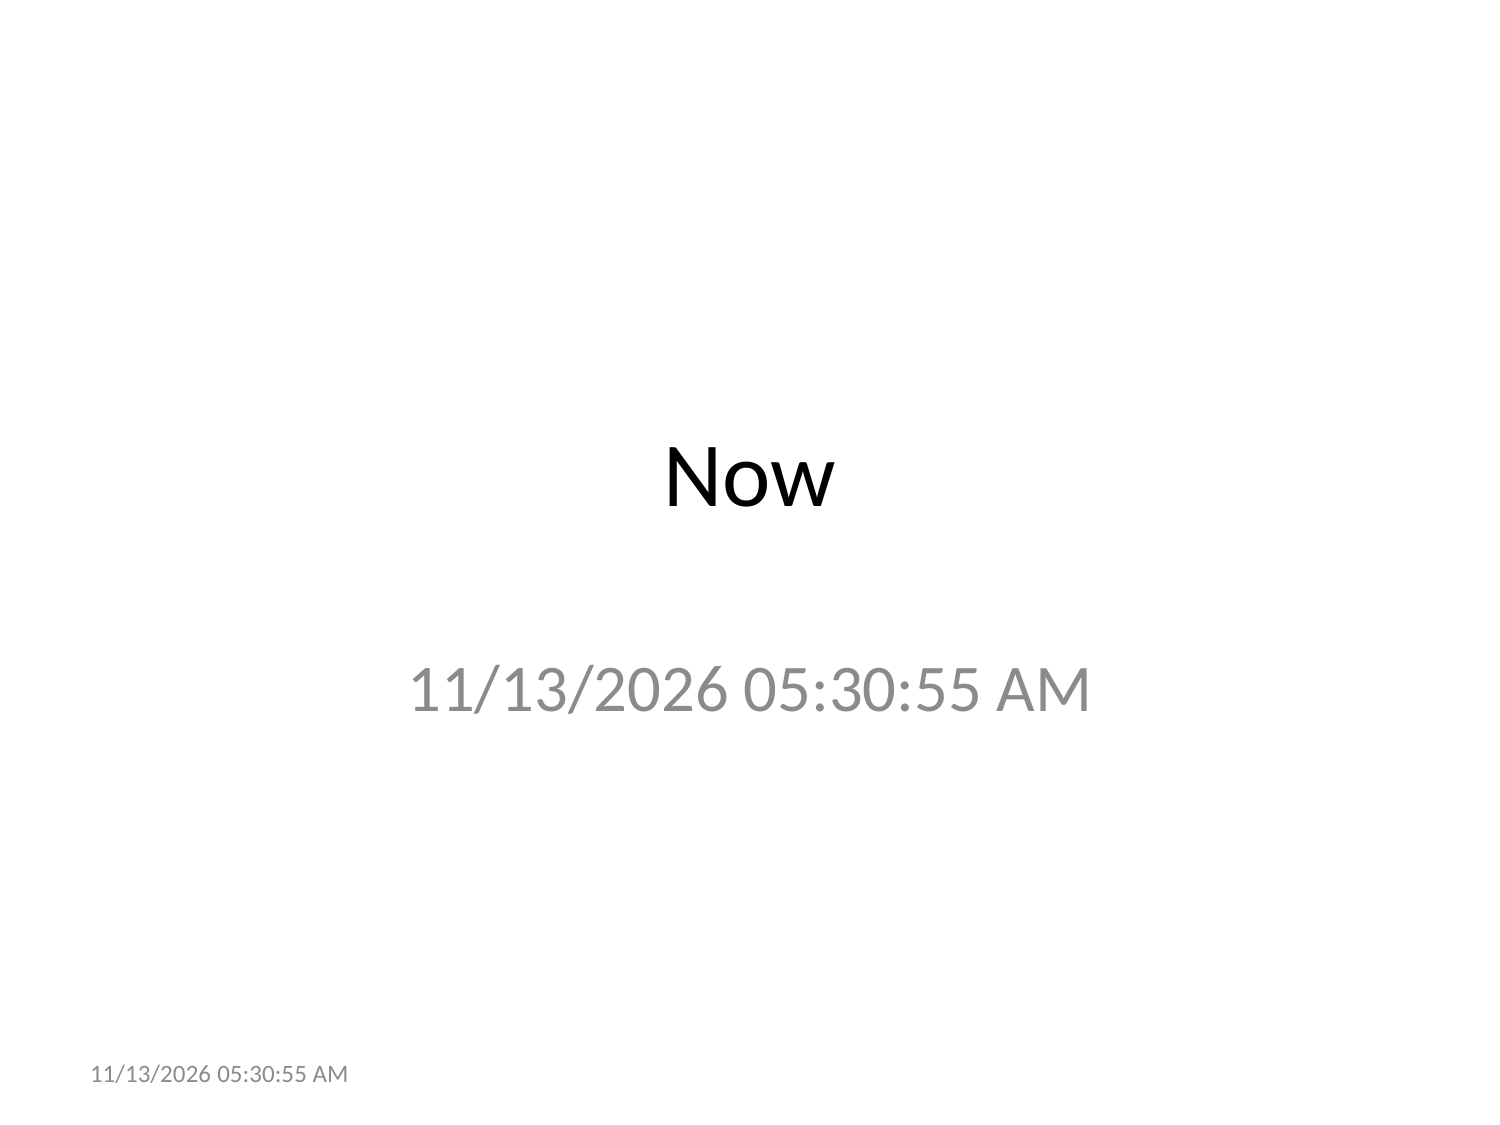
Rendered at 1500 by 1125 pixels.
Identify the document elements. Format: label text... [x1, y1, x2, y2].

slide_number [75, 1042, 425, 1103]
title Now [112, 349, 1388, 591]
subtitle 2011-12-19 10:20:04 AM [225, 637, 1275, 925]
